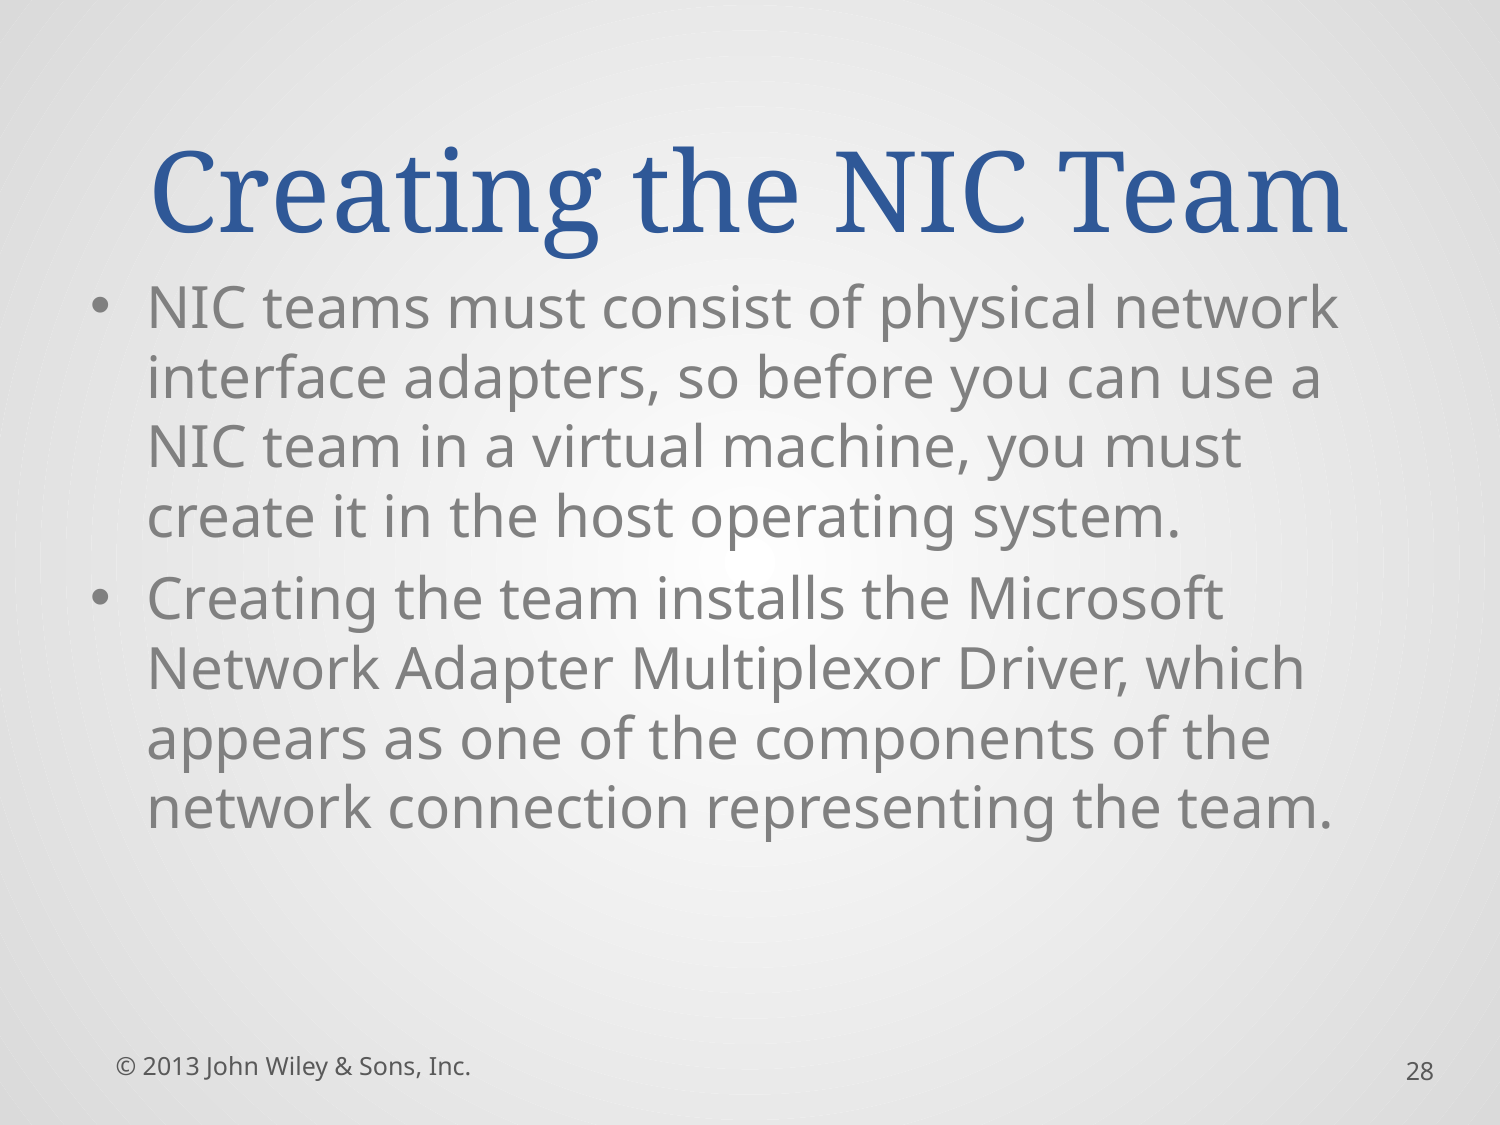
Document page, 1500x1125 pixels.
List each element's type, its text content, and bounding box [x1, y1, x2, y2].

slide_number 28 [1401, 1042, 1494, 1103]
title Creating the NIC Team [75, 0, 1425, 262]
list NIC teams must consist of physical network interface adapters, so before you can use a NIC team in a virtual machine, you must create it in the host operating system. Creating the team installs the Microsoft Network Adapter Multiplexor Driver, which appears as one of the components of the network connection representing the team. [75, 262, 1425, 1005]
footer © 2013 John Wiley & Sons, Inc. [108, 1037, 576, 1098]
